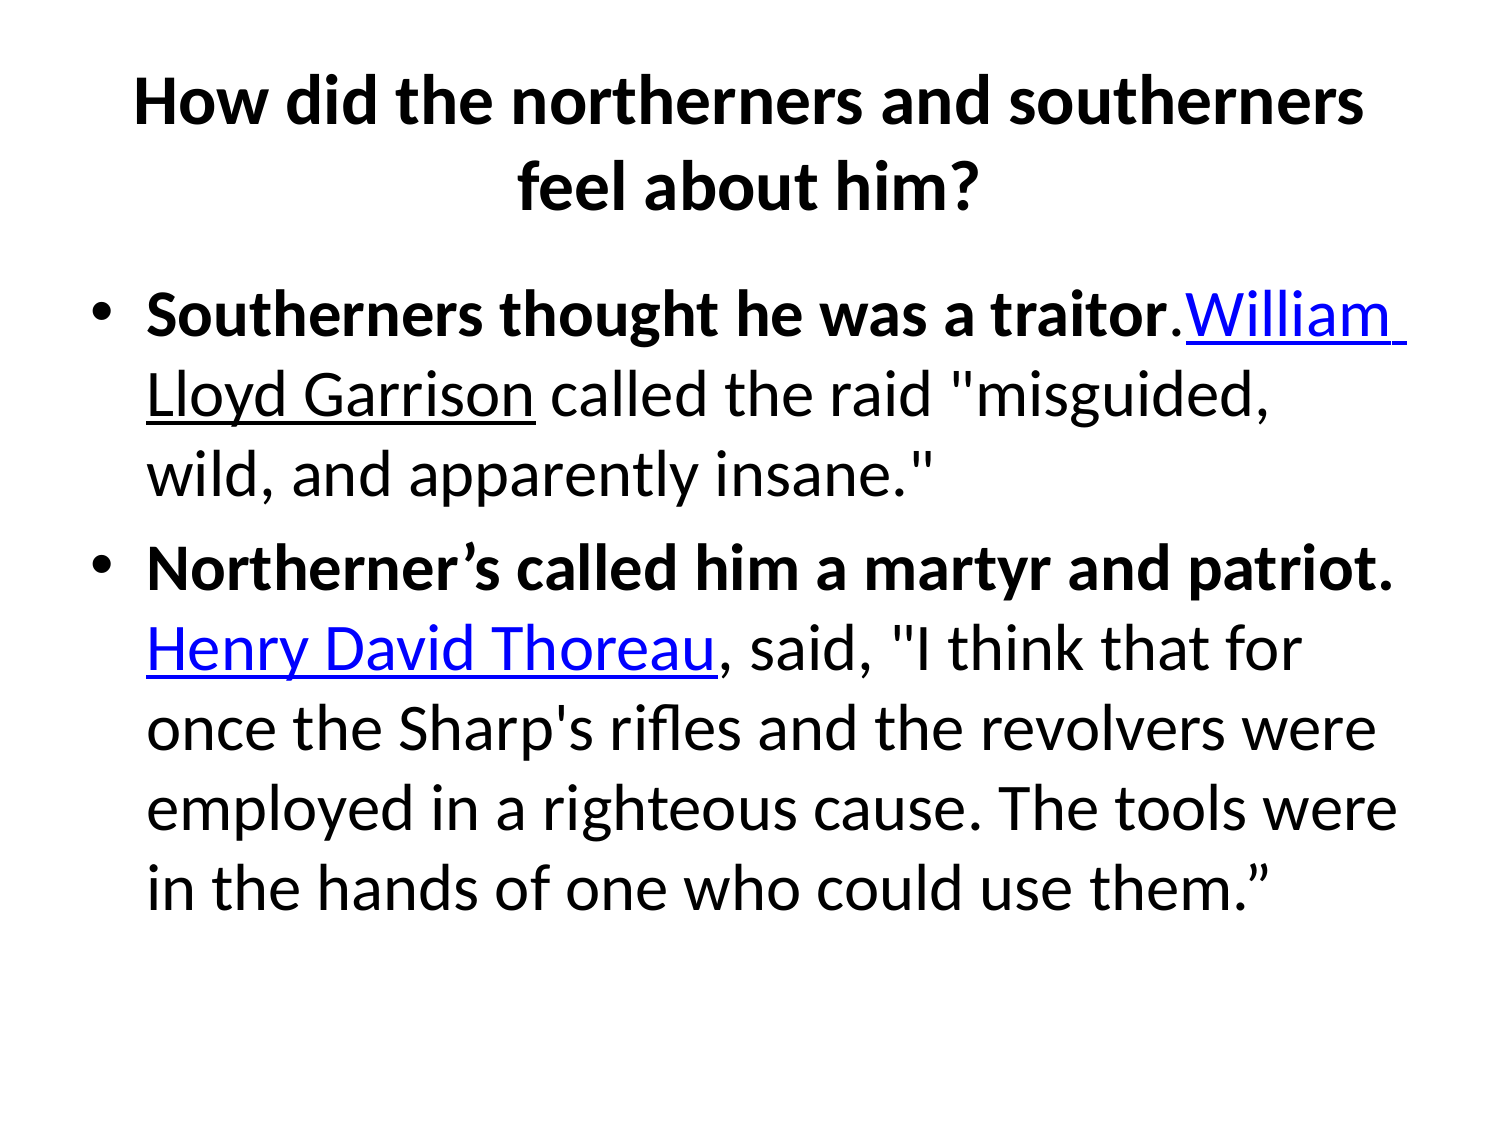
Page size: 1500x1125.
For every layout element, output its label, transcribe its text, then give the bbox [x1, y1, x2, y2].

list Southerners thought he was a traitor.William Lloyd Garrison called the raid "misguided, wild, and apparently insane." Northerner’s called him a martyr and patriot. Henry David Thoreau, said, "I think that for once the Sharp's rifles and the revolvers were employed in a righteous cause. The tools were in the hands of one who could use them.” [75, 262, 1425, 1005]
title How did the northerners and southerners feel about him? [75, 45, 1425, 233]
